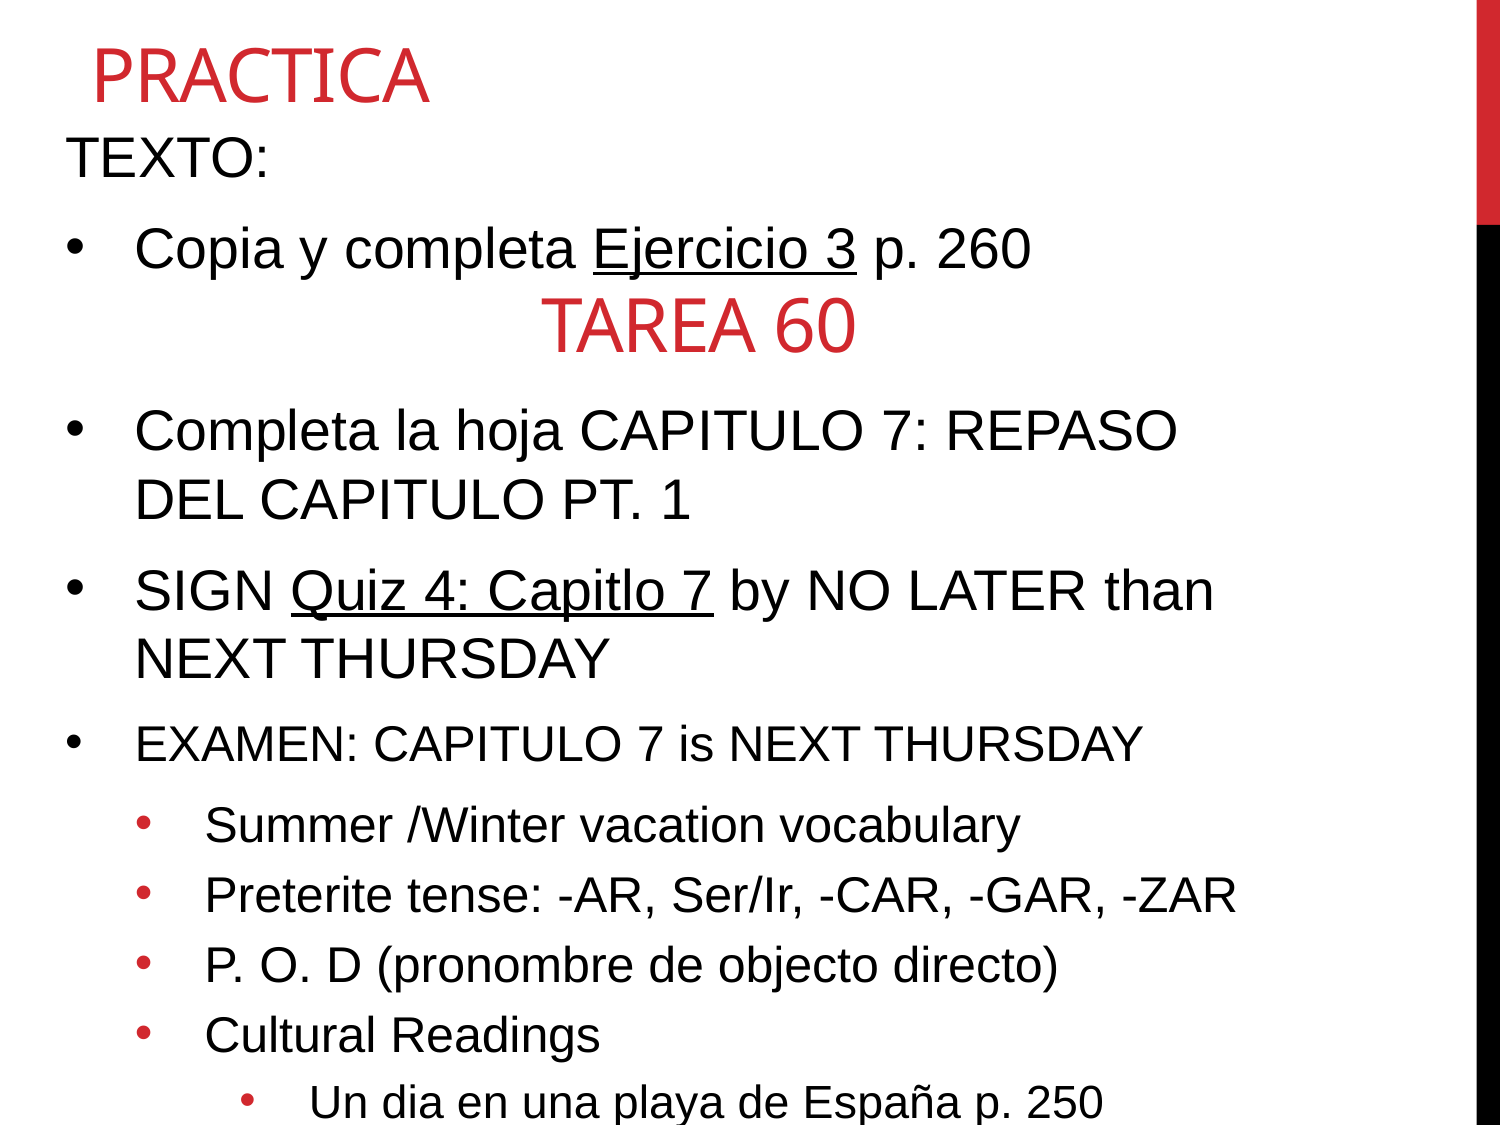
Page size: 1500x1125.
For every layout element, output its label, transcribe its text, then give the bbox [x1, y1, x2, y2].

list TEXTO: Copia y completa Ejercicio 3 p. 260 Completa la hoja CAPITULO 7: REPASO DEL CAPITULO PT. 1 SIGN Quiz 4: Capitlo 7 by NO LATER than NEXT THURSDAY EXAMEN: CAPITULO 7 is NEXT THURSDAY Summer /Winter vacation vocabulary Preterite tense: -AR, Ser/Ir, -CAR, -GAR, -ZAR P. O. D (pronombre de objecto directo) Cultural Readings Un dia en una playa de España p. 250 [50, 112, 1300, 1125]
text_box TAREA 60 [225, 149, 1175, 375]
title pRACTICA [75, 0, 1025, 112]
